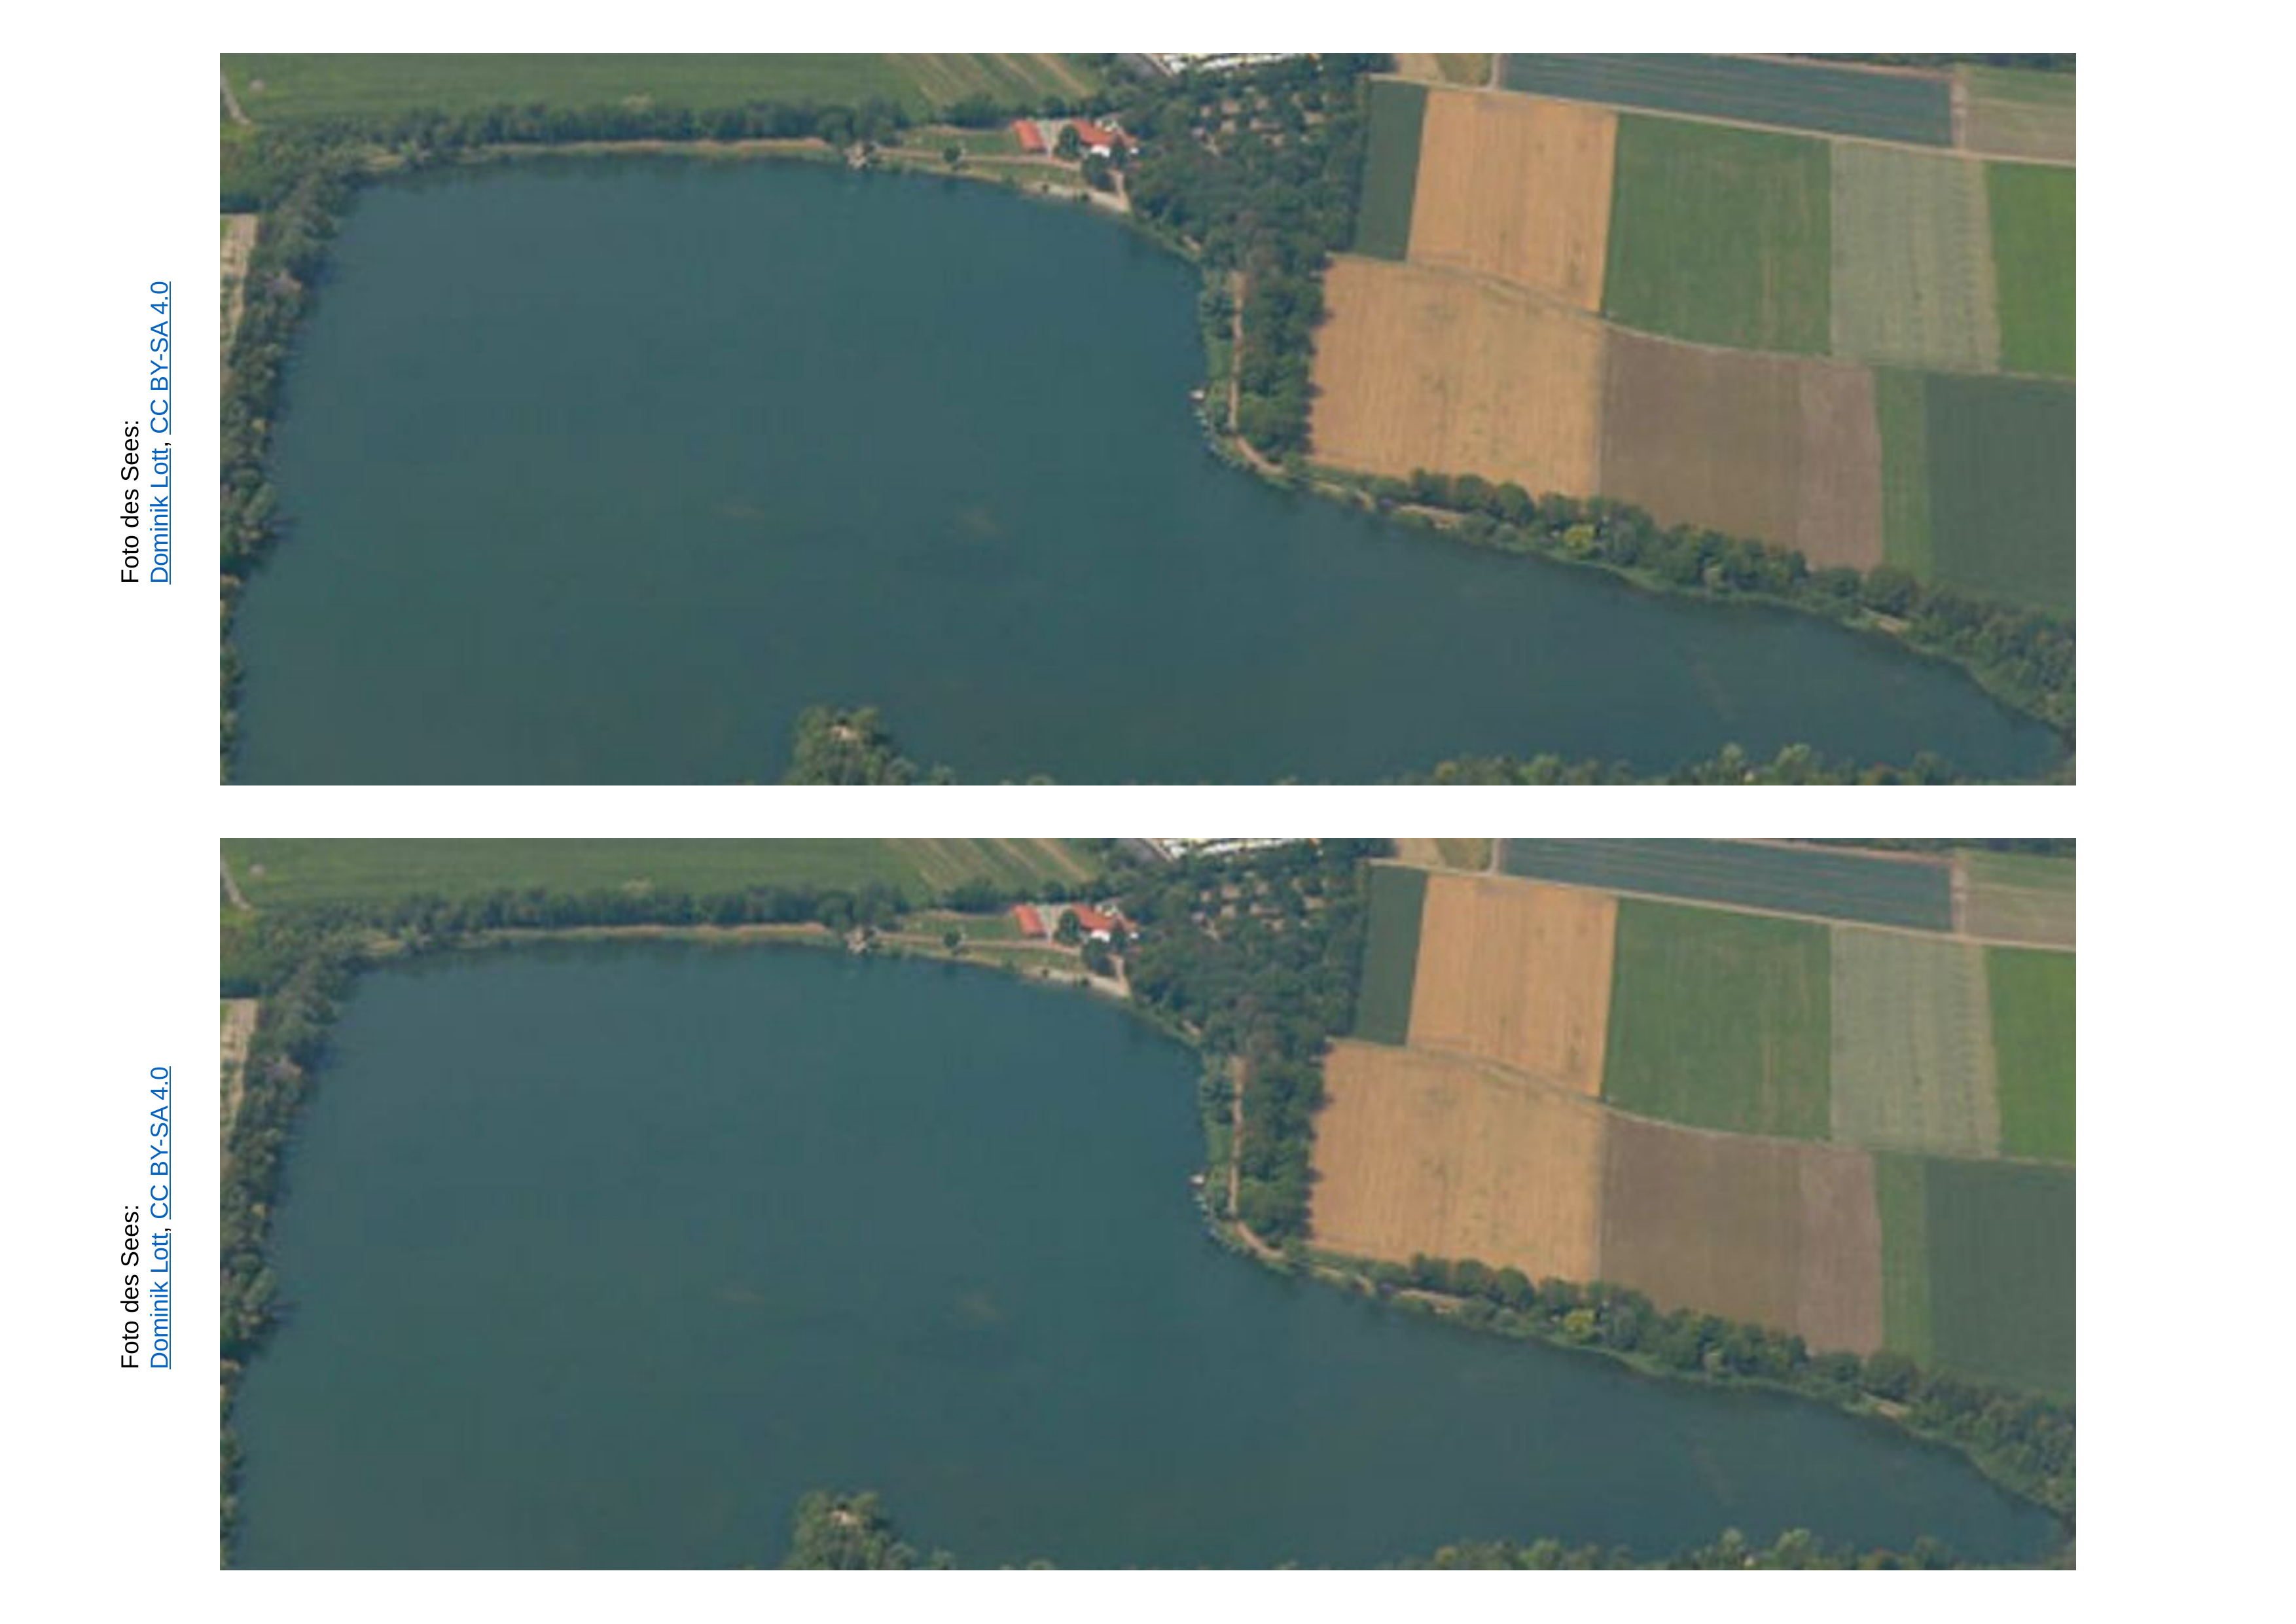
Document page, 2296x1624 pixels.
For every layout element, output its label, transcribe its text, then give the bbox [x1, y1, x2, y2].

text_box Foto des Sees: Dominik Lott, CC BY-SA 4.0 [109, 1029, 178, 1379]
picture [220, 53, 2076, 785]
picture [220, 838, 2076, 1570]
text_box Foto des Sees: Dominik Lott, CC BY-SA 4.0 [109, 244, 178, 594]
